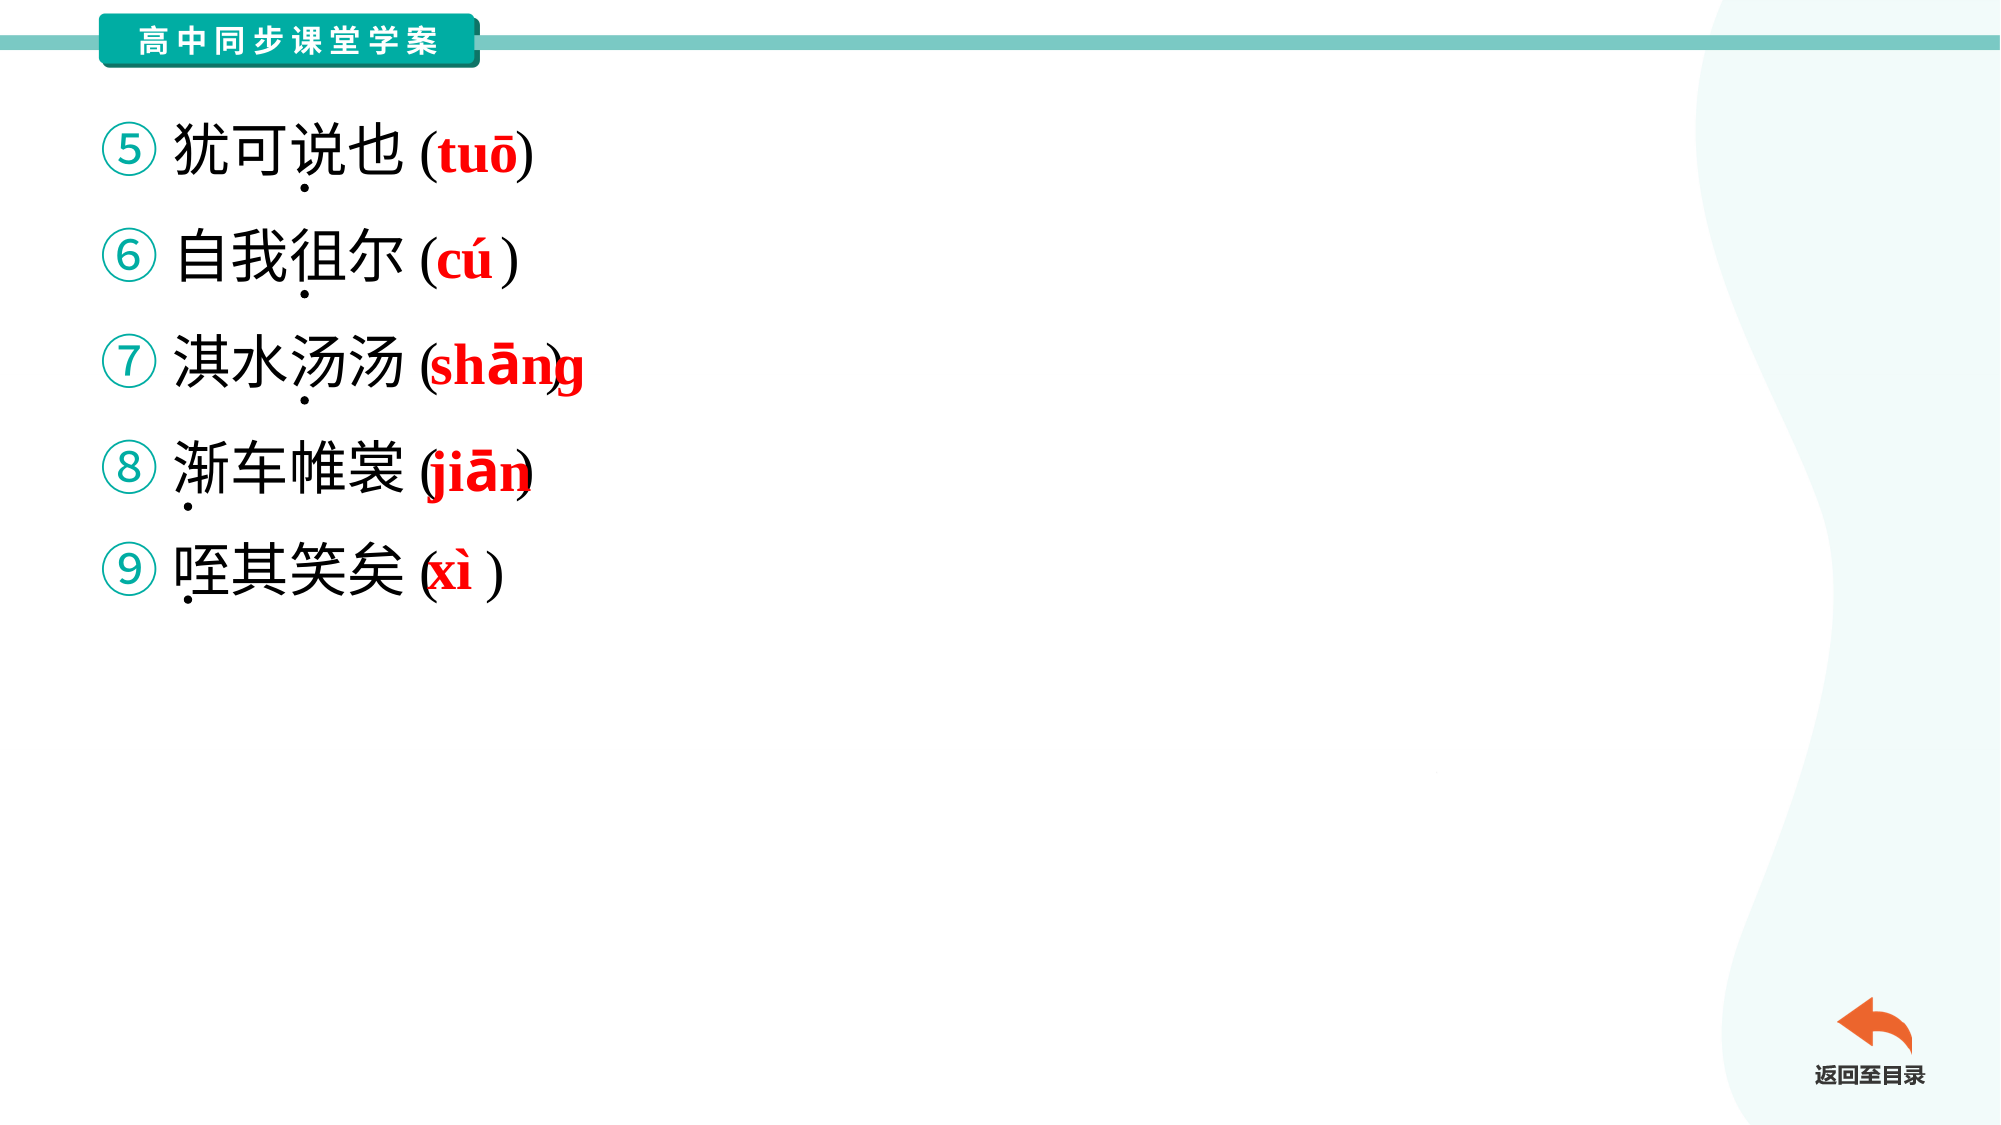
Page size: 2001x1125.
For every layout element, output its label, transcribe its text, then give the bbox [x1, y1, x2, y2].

text_box [183, 595, 193, 604]
text_box tuō [416, 77, 541, 173]
text_box ⑤犹可说也( ) ⑥自我徂尔( ) ⑦淇水汤汤( ) ⑧渐车帷裳( ) ⑨咥其笑矣( ) [100, 76, 1899, 593]
text_box shānɡ [412, 290, 605, 385]
text_box jiān [410, 396, 551, 491]
text_box [300, 289, 309, 299]
text_box xì [406, 499, 494, 591]
picture [0, 0, 2000, 1125]
text_box [300, 396, 309, 405]
text_box cú [414, 183, 516, 279]
text_box [300, 183, 309, 193]
text_box [183, 502, 193, 511]
